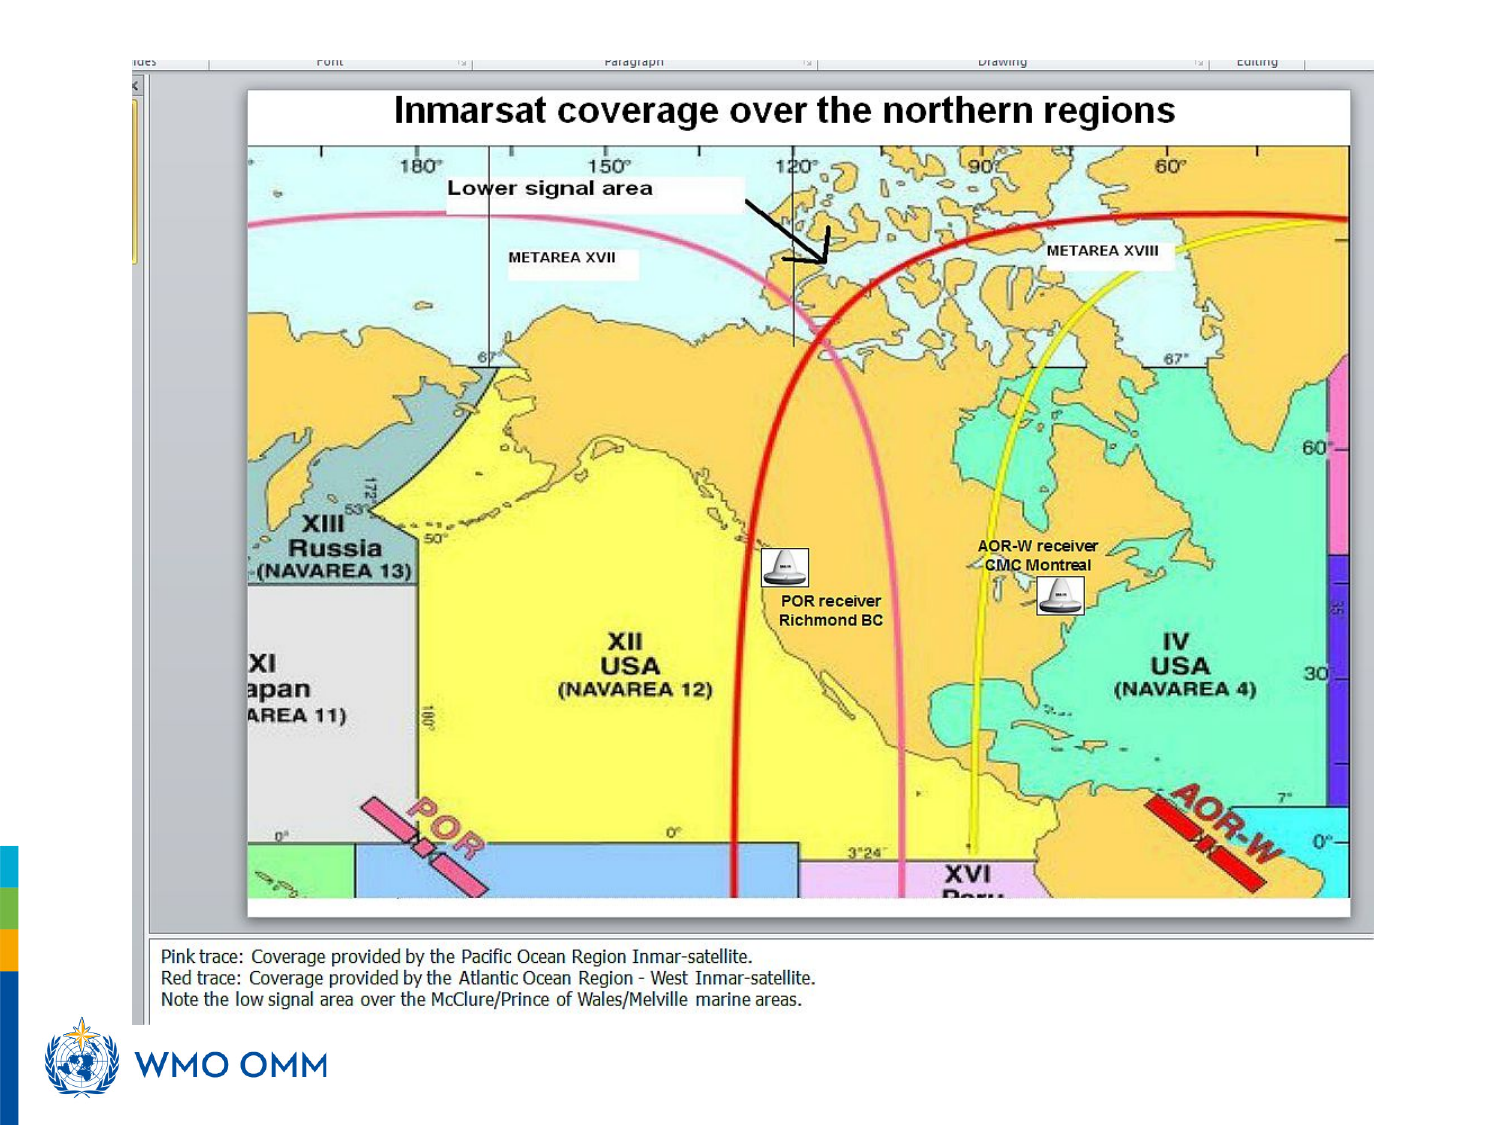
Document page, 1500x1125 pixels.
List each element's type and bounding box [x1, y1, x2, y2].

picture [0, 60, 1375, 1125]
